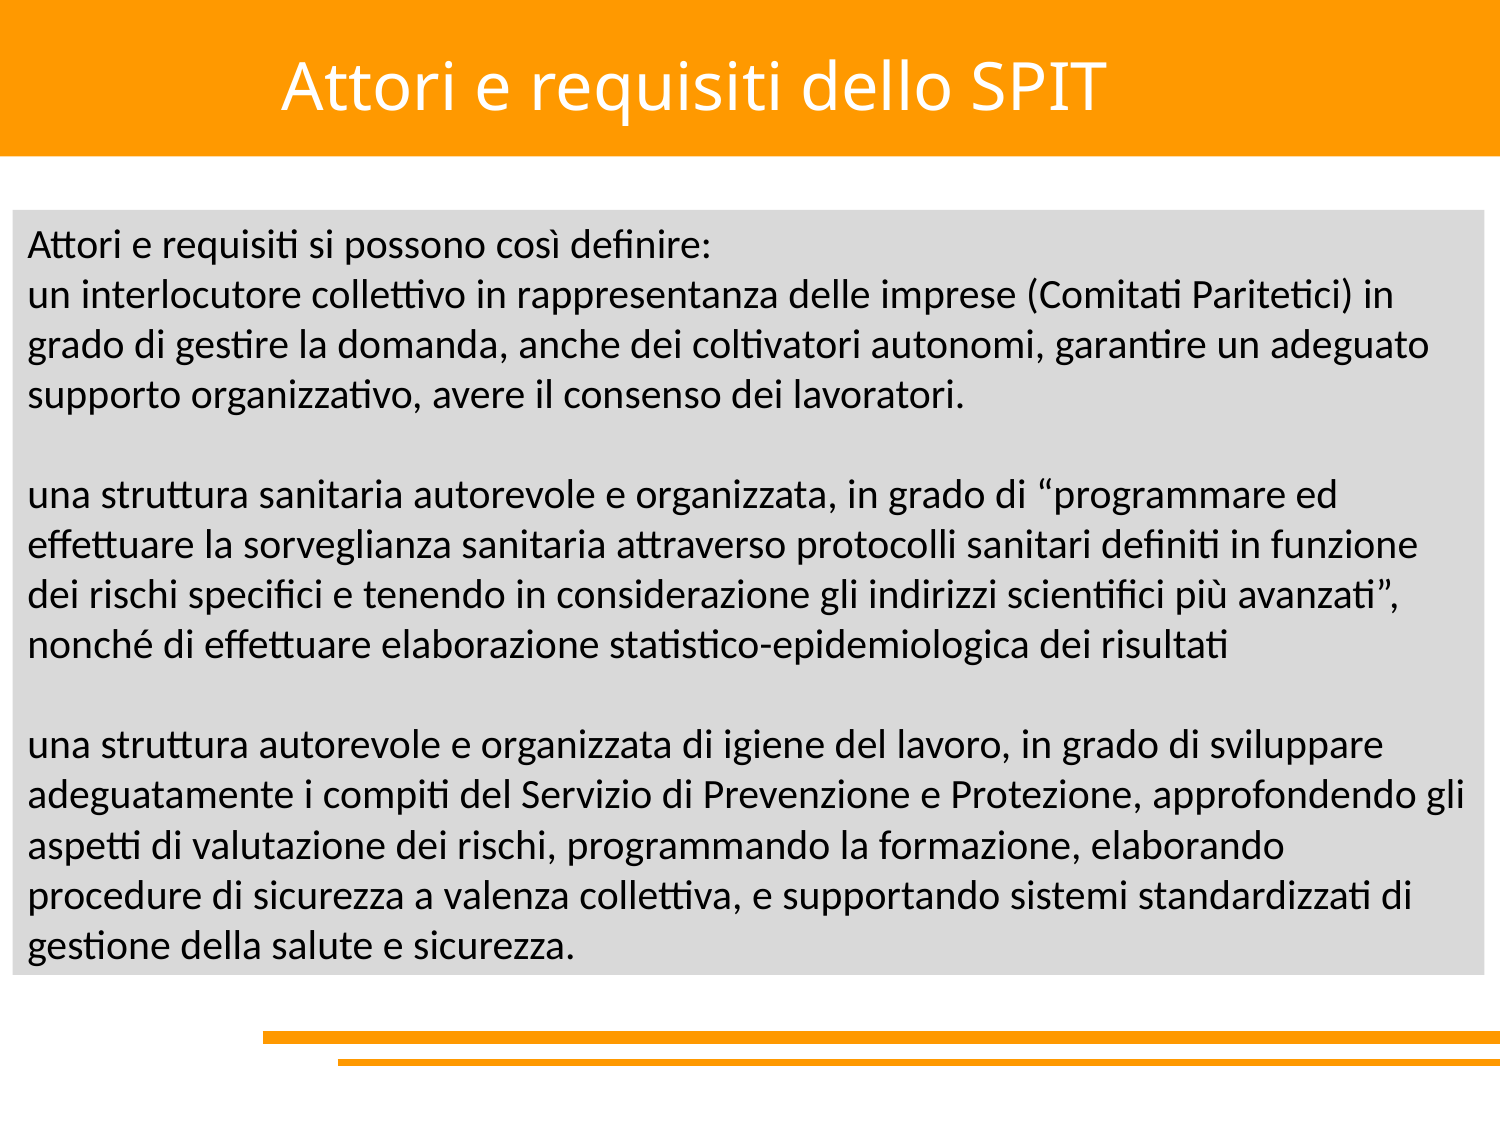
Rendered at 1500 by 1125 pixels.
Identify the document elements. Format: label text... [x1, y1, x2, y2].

text_box Attori e requisiti dello SPIT [27, 42, 1363, 125]
text_box [0, 0, 1500, 157]
text_box Attori e requisiti si possono così definire: un interlocutore collettivo in rappresentanza delle imprese (Comitati Paritetici) in grado di gestire la domanda, anche dei coltivatori autonomi, garantire un adeguato supporto organizzativo, avere il consenso dei lavoratori. una struttura sanitaria autorevole e organizzata, in grado di “programmare ed effettuare la sorveglianza sanitaria attraverso protocolli sanitari definiti in funzione dei rischi specifici e tenendo in considerazione gli indirizzi scientifici più avanzati”, nonché di effettuare elaborazione statistico-epidemiologica dei risultati una struttura autorevole e organizzata di igiene del lavoro, in grado di sviluppare adeguatamente i compiti del Servizio di Prevenzione e Protezione, approfondendo gli aspetti di valutazione dei rischi, programmando la formazione, elaborando procedure di sicurezza a valenza collettiva, e supportando sistemi standardizzati di gestione della salute e sicurezza. [12, 209, 1485, 975]
